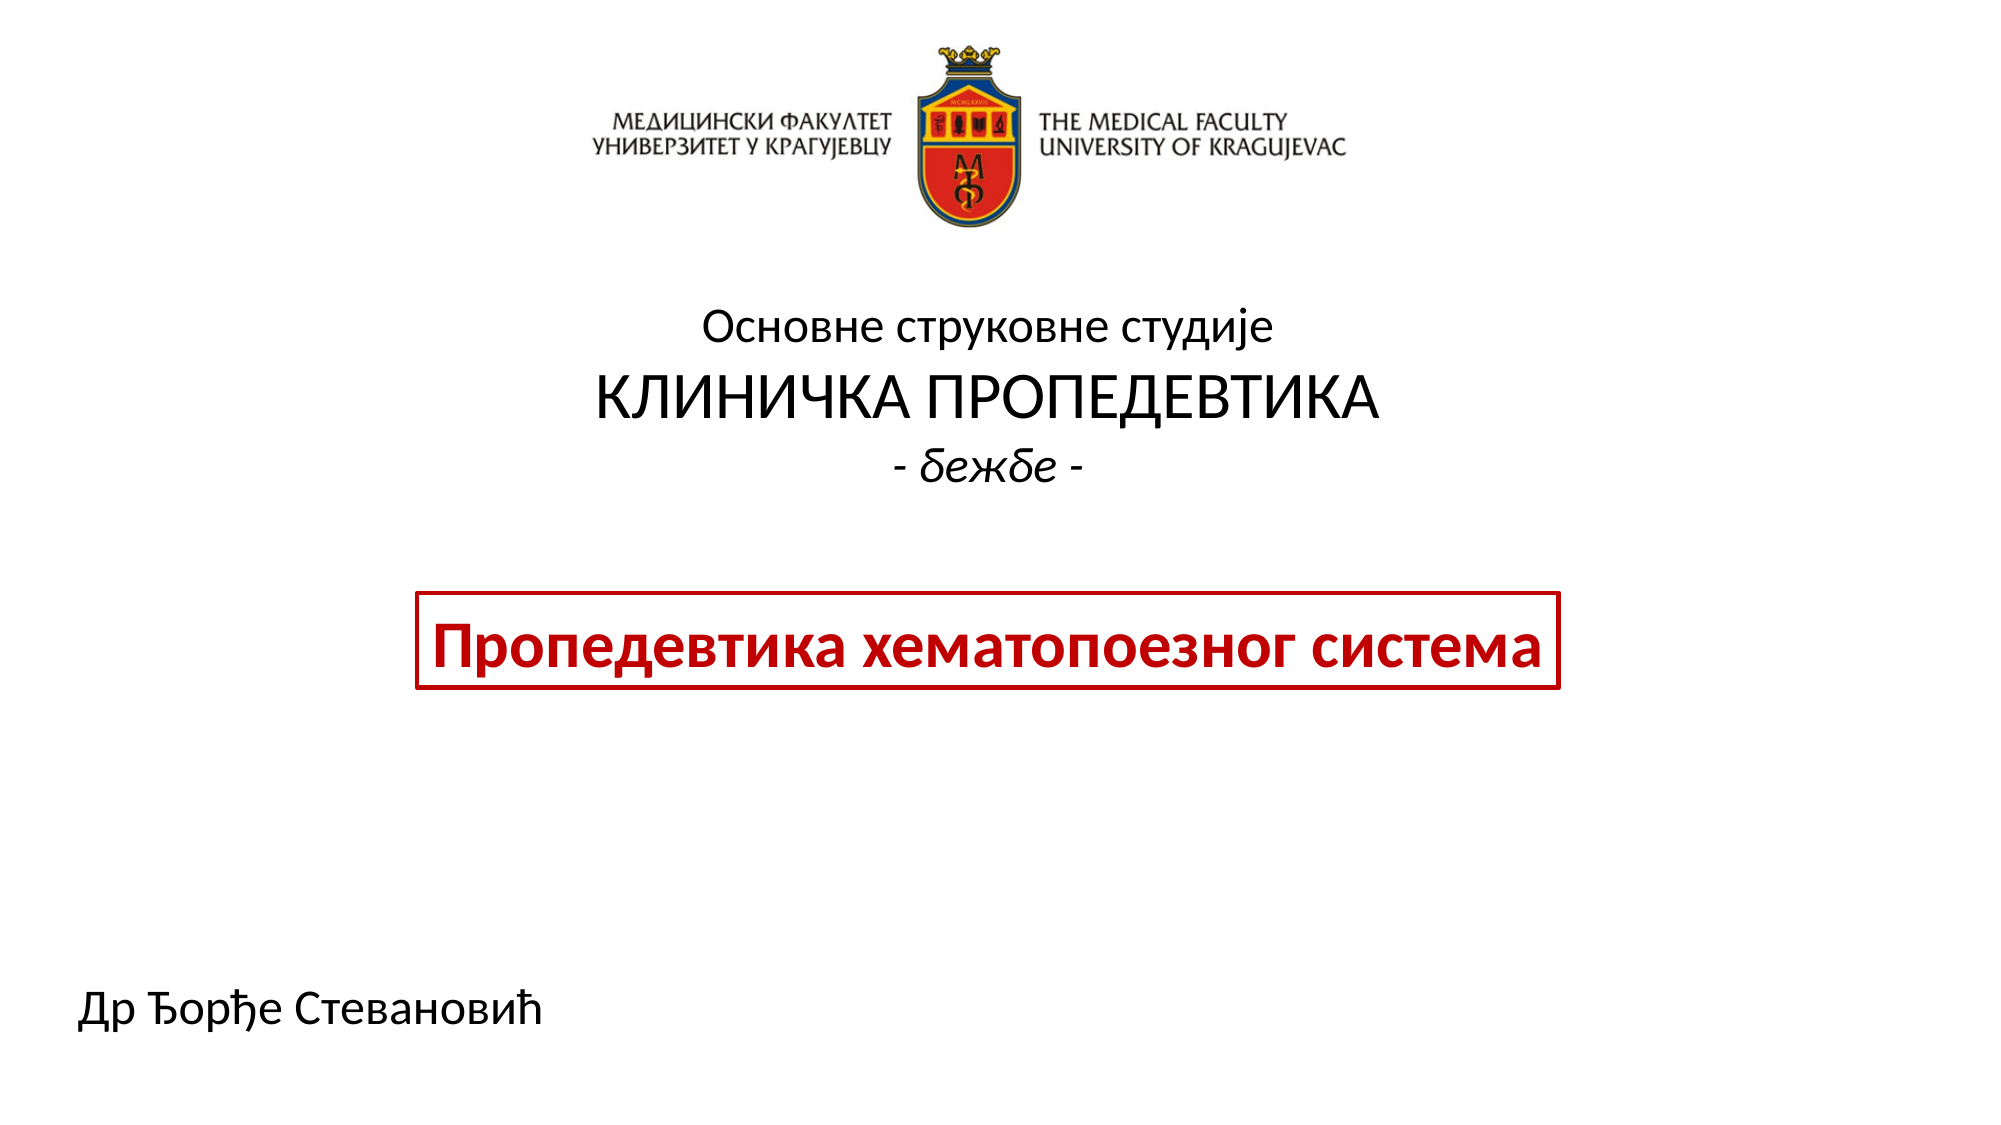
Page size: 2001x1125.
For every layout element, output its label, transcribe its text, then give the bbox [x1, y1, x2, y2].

text_box Др Ђорђе Стевановић [62, 967, 559, 1042]
text_box Пропедевтика хематопоезног система [417, 592, 1559, 688]
picture [536, 36, 1440, 244]
text_box Основне струковне студије КЛИНИЧКА ПРОПЕДЕВТИКА - бежбе - [580, 284, 1396, 500]
